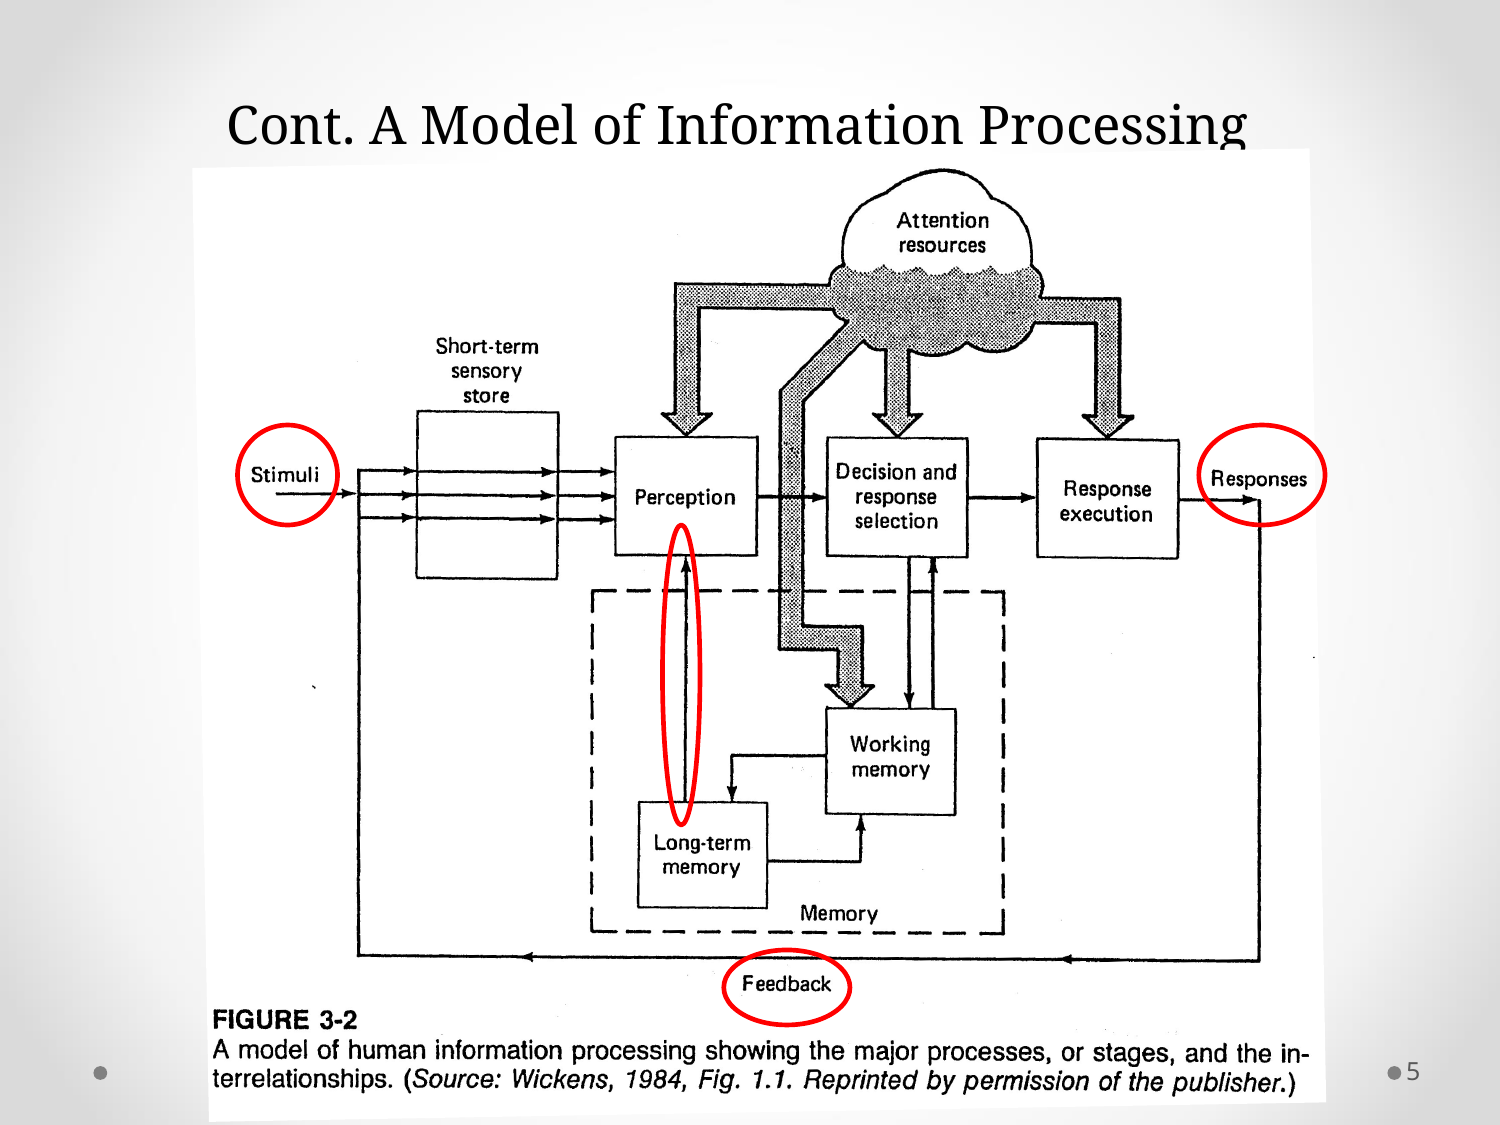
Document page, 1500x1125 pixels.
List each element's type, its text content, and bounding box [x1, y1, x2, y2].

text_box [1241, 422, 1328, 528]
slide_number 5 [1401, 1042, 1494, 1103]
text_box [235, 423, 276, 527]
title Cont. A Model of Information Processing [62, 62, 1413, 163]
picture [0, 1, 1500, 1125]
